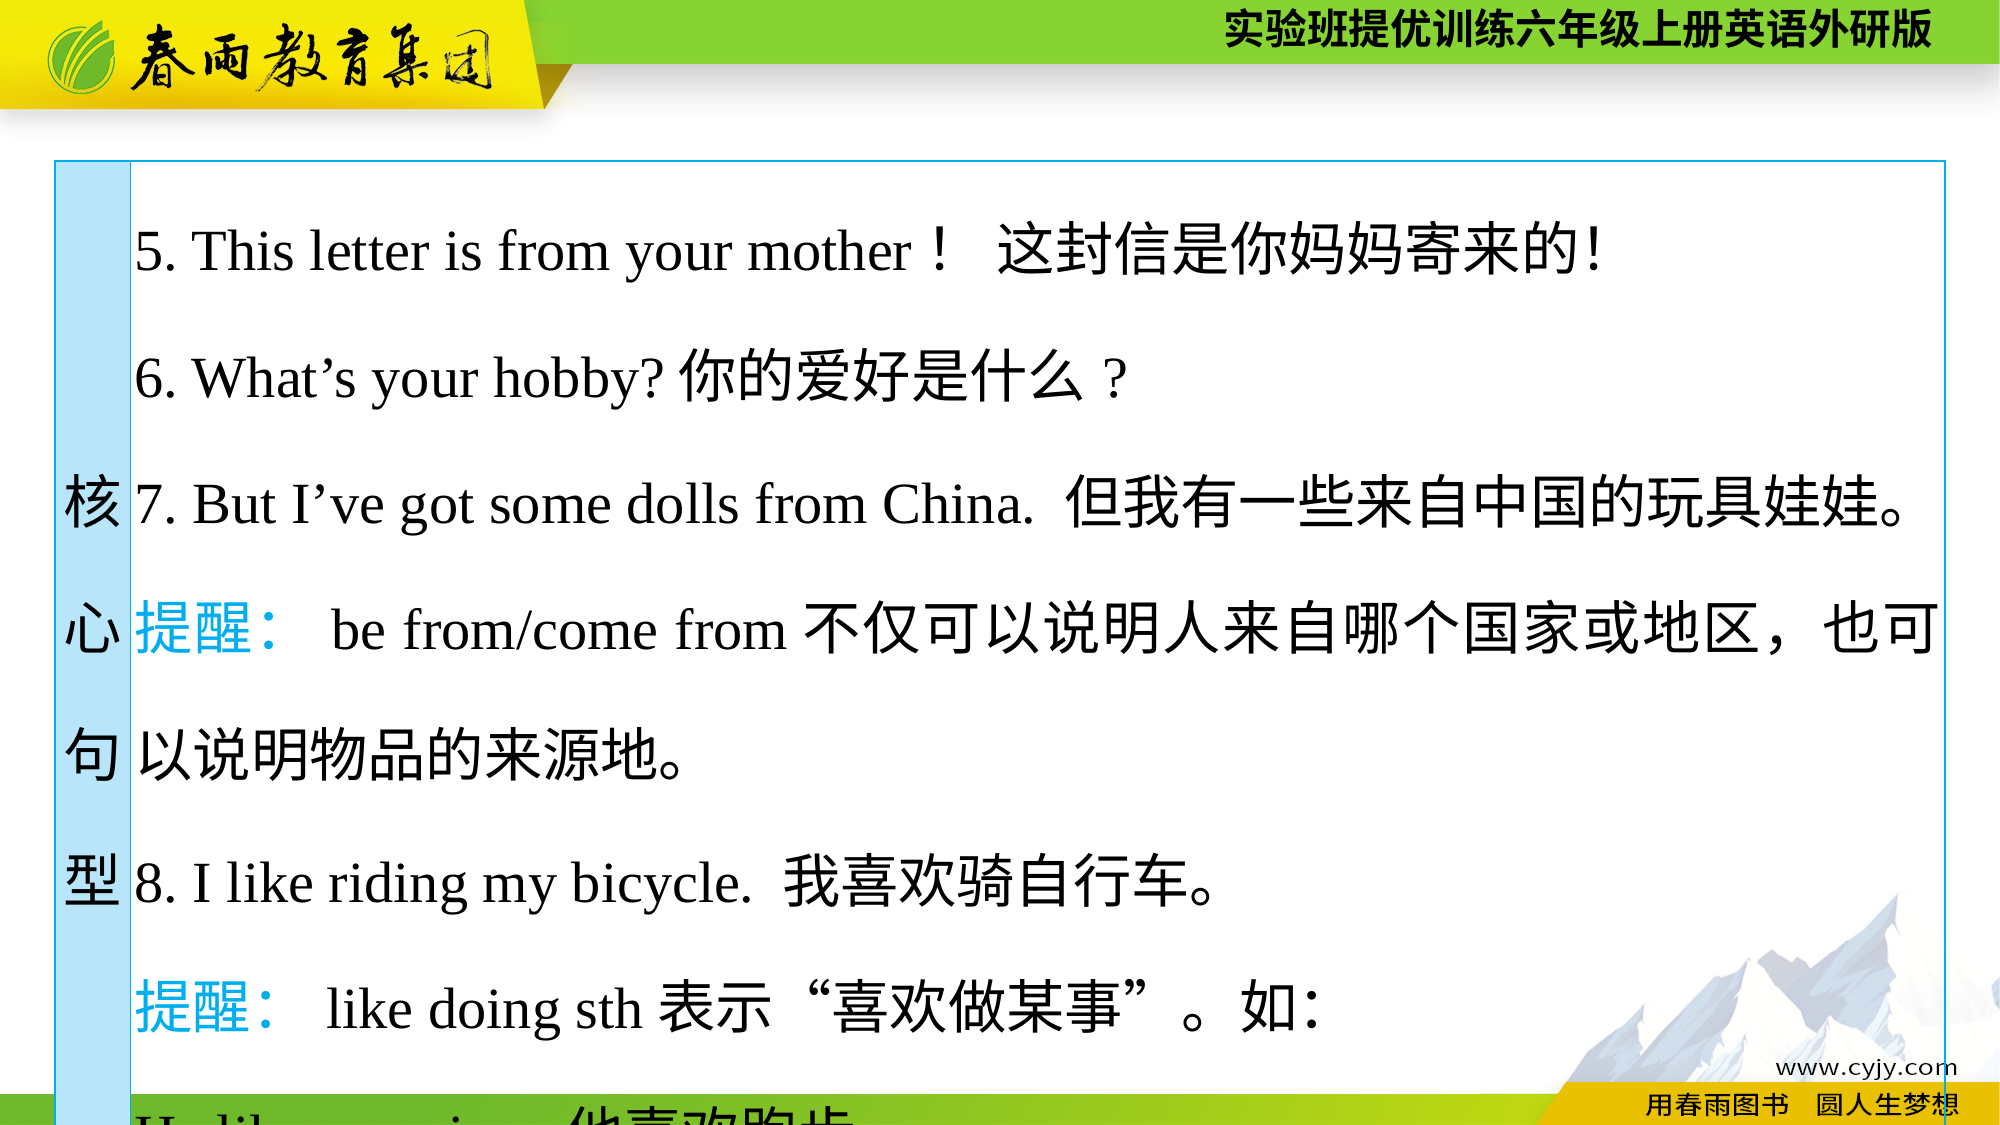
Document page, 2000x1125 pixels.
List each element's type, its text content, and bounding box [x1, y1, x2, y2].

table_header 5. This letter is from your mother！ 这封信是你妈妈寄来的！ 6. What’s your hobby?你的爱好是什么? 7. But I’ve got some dolls from China. 但我有一些来自中国的玩具娃娃。 提醒：be from/come from不仅可以说明人来自哪个国家或地区，也可以说明物品的来源地。 8. I like riding my bicycle. 我喜欢骑自行车。 提醒：like doing sth表示“喜欢做某事”。如： He likes running. 他喜欢跑步。 [131, 162, 1944, 1125]
picture [0, 0, 2000, 1125]
table_header 核 心 句 型 [56, 162, 130, 1125]
